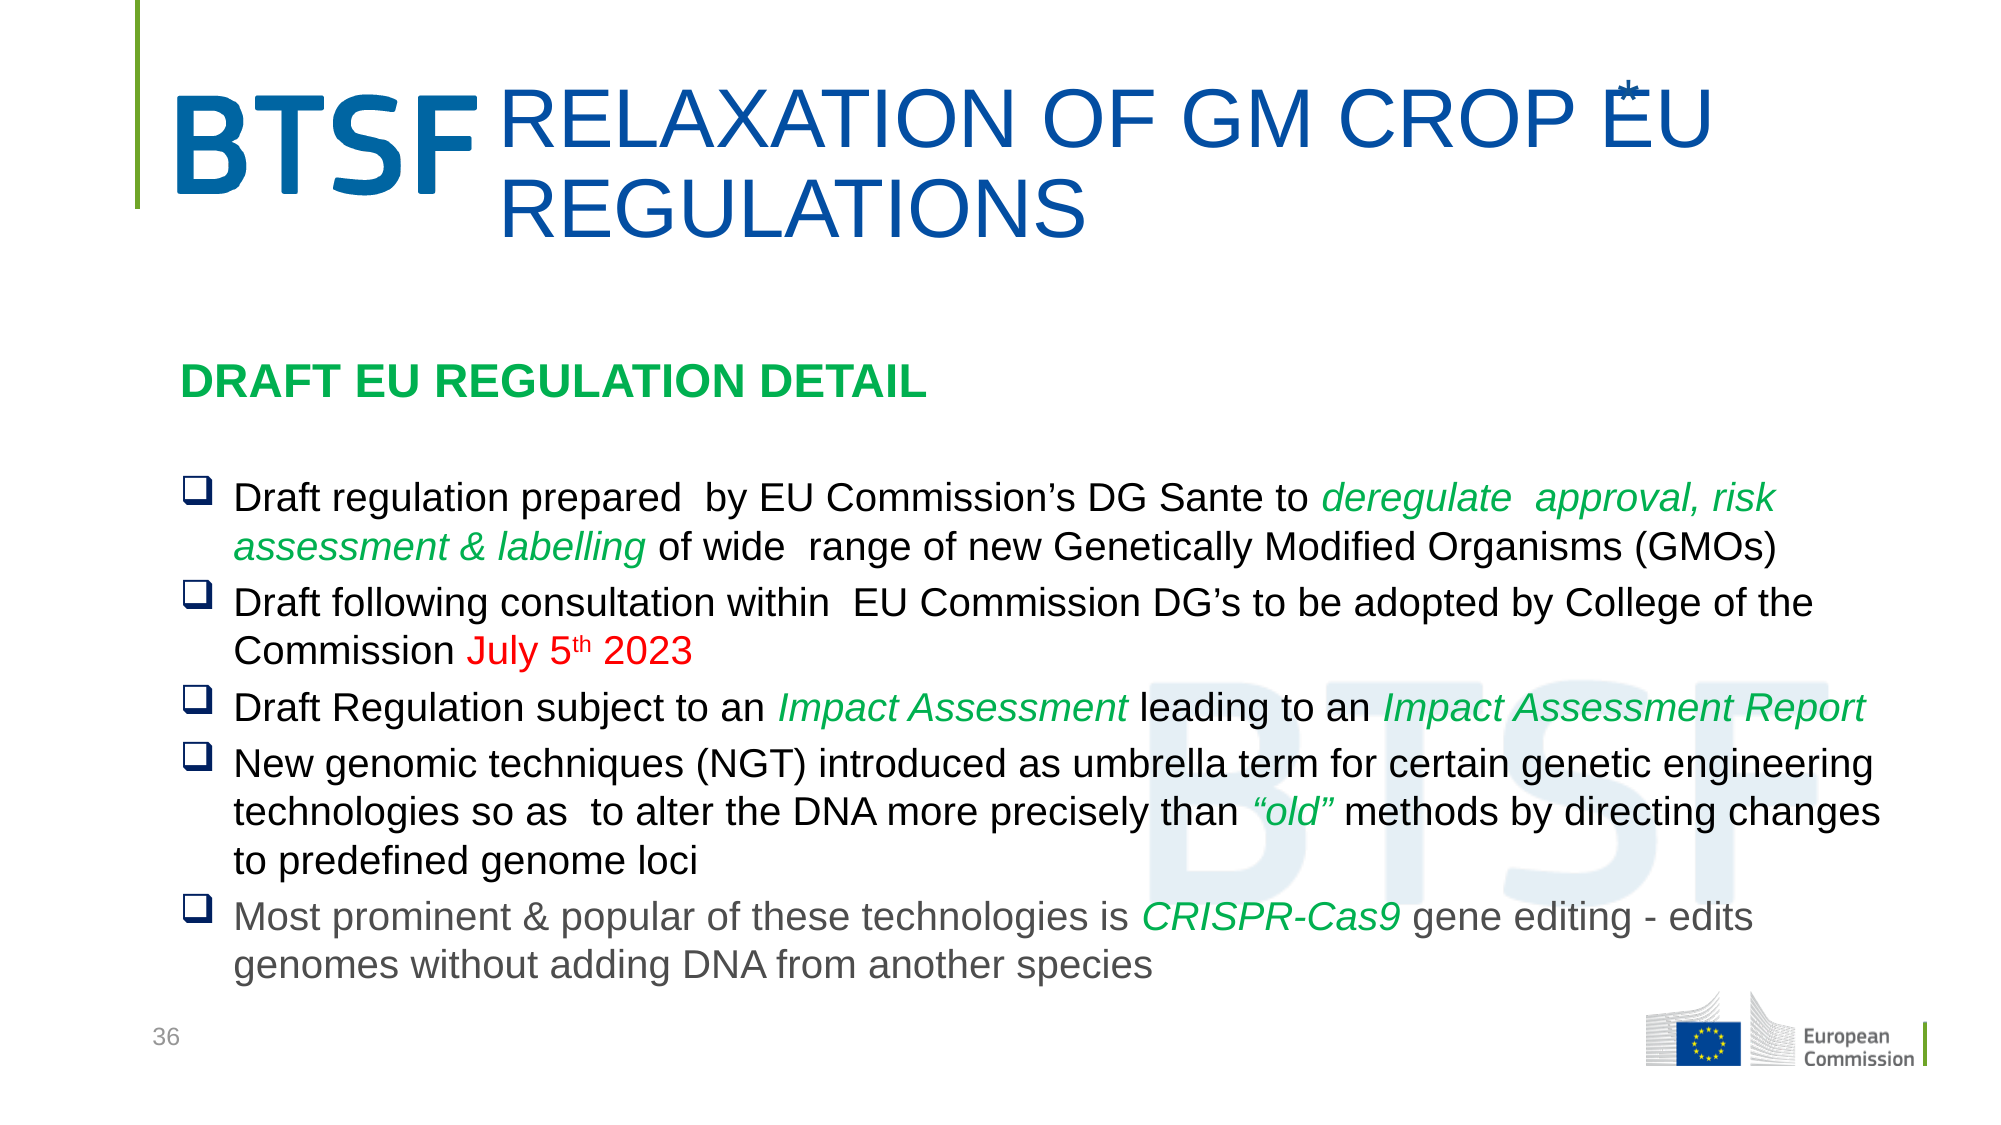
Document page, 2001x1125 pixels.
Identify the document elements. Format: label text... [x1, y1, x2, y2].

text_box * [1602, 54, 1674, 140]
title RELAXATION OF GM CROP EU REGULATIONS [483, 127, 1871, 179]
picture [1646, 991, 1927, 1066]
text_box DRAFT EU REGULATION DETAIL Draft regulation prepared by EU Commission’s DG Sante to deregulate approval, risk assessment & labelling of wide range of new Genetically Modified Organisms (GMOs) Draft following consultation within EU Commission DG’s to be adopted by College of the Commission July 5th 2023 Draft Regulation subject to an Impact Assessment leading to an Impact Assessment Report New genomic techniques (NGT) introduced as umbrella term for certain genetic engineering technologies so as to alter the DNA more precisely than “old” methods by directing changes to predefined genome loci Most prominent & popular of these technologies is CRISPR-Cas9 gene editing - edits genomes without adding DNA from another species [165, 179, 1903, 1035]
slide_number 36 [137, 1005, 588, 1066]
picture [148, 77, 516, 214]
